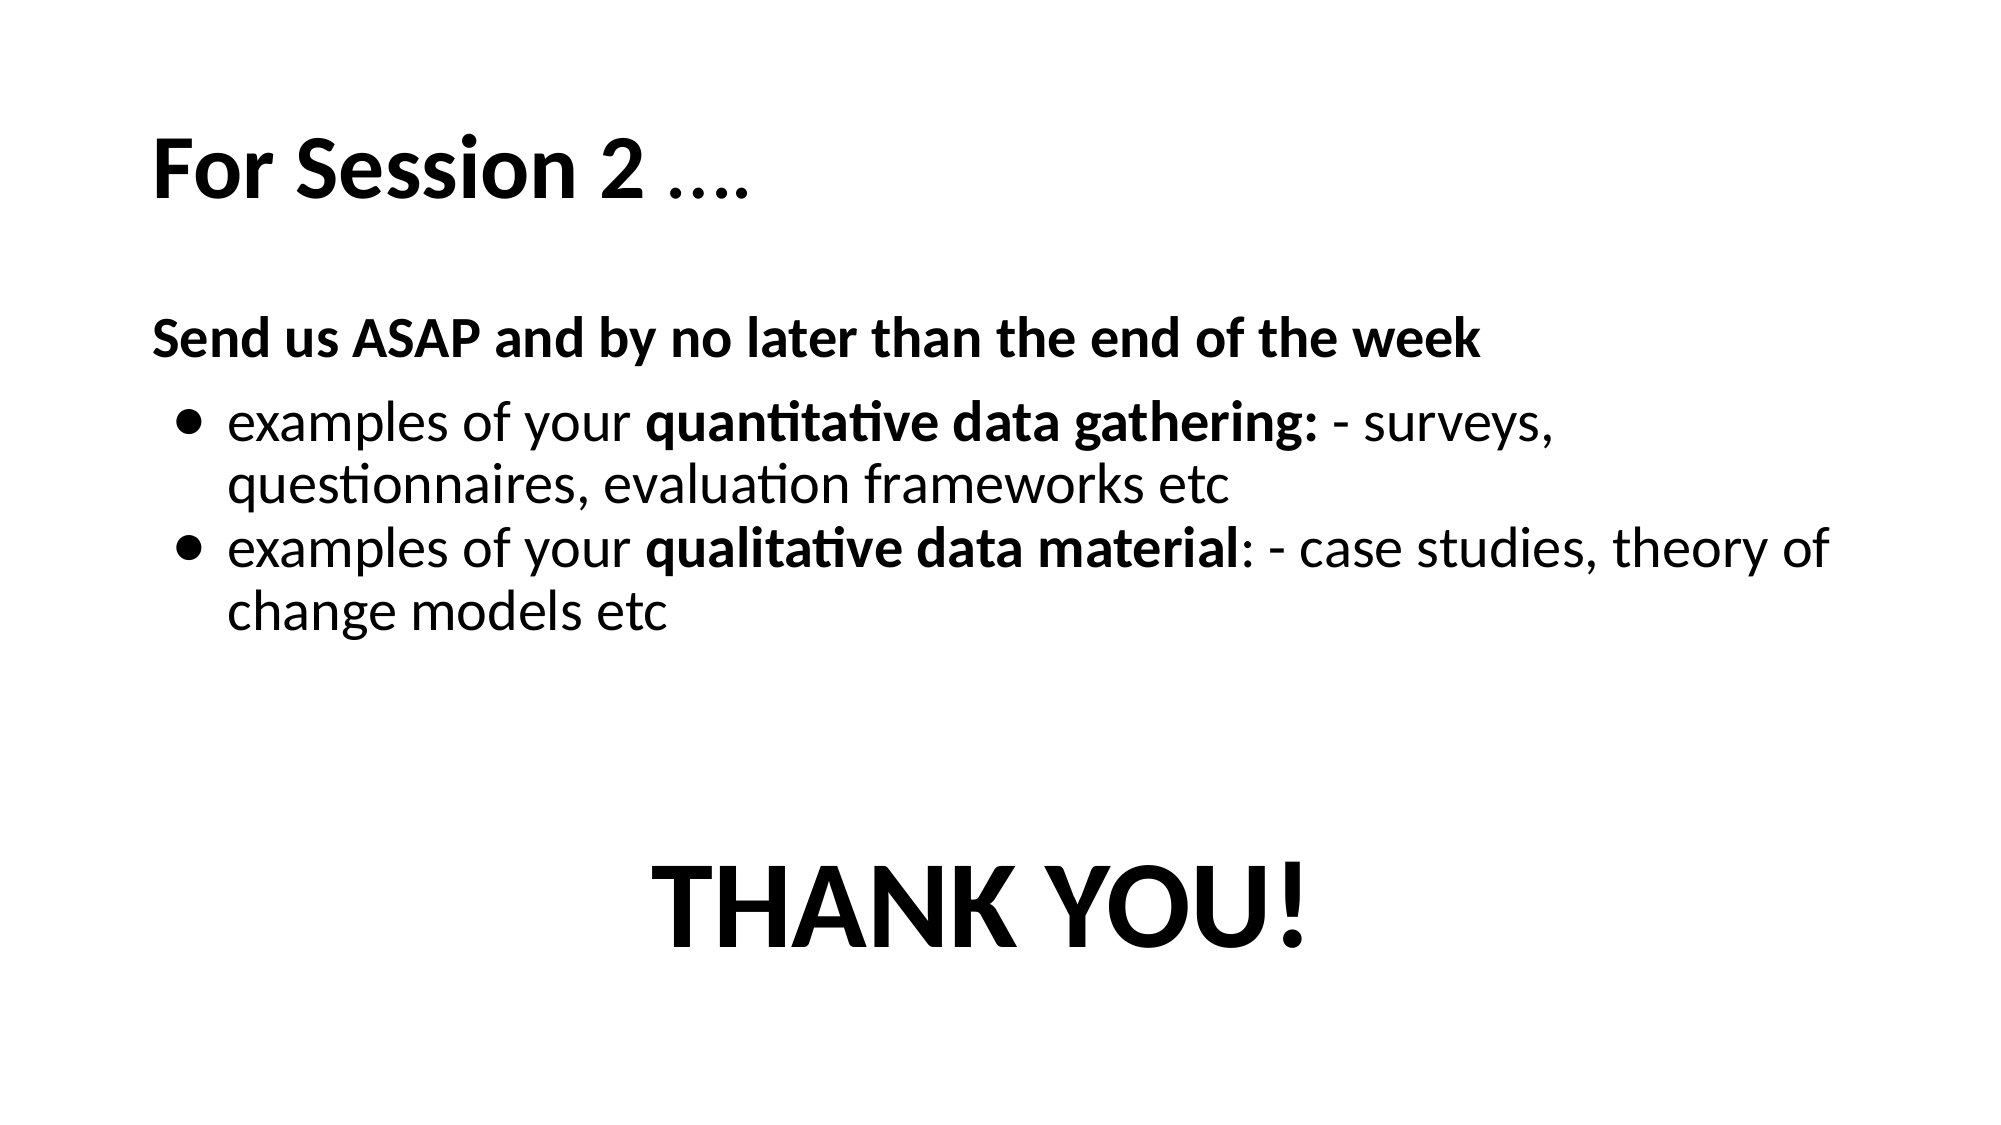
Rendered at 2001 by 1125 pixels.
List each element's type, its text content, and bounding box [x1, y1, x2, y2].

title For Session 2 …. [137, 59, 1863, 278]
text_box THANK YOU! [630, 814, 1335, 980]
list Send us ASAP and by no later than the end of the week examples of your quantitative data gathering: - surveys, questionnaires, evaluation frameworks etc examples of your qualitative data material: - case studies, theory of change models etc [137, 299, 1863, 703]
